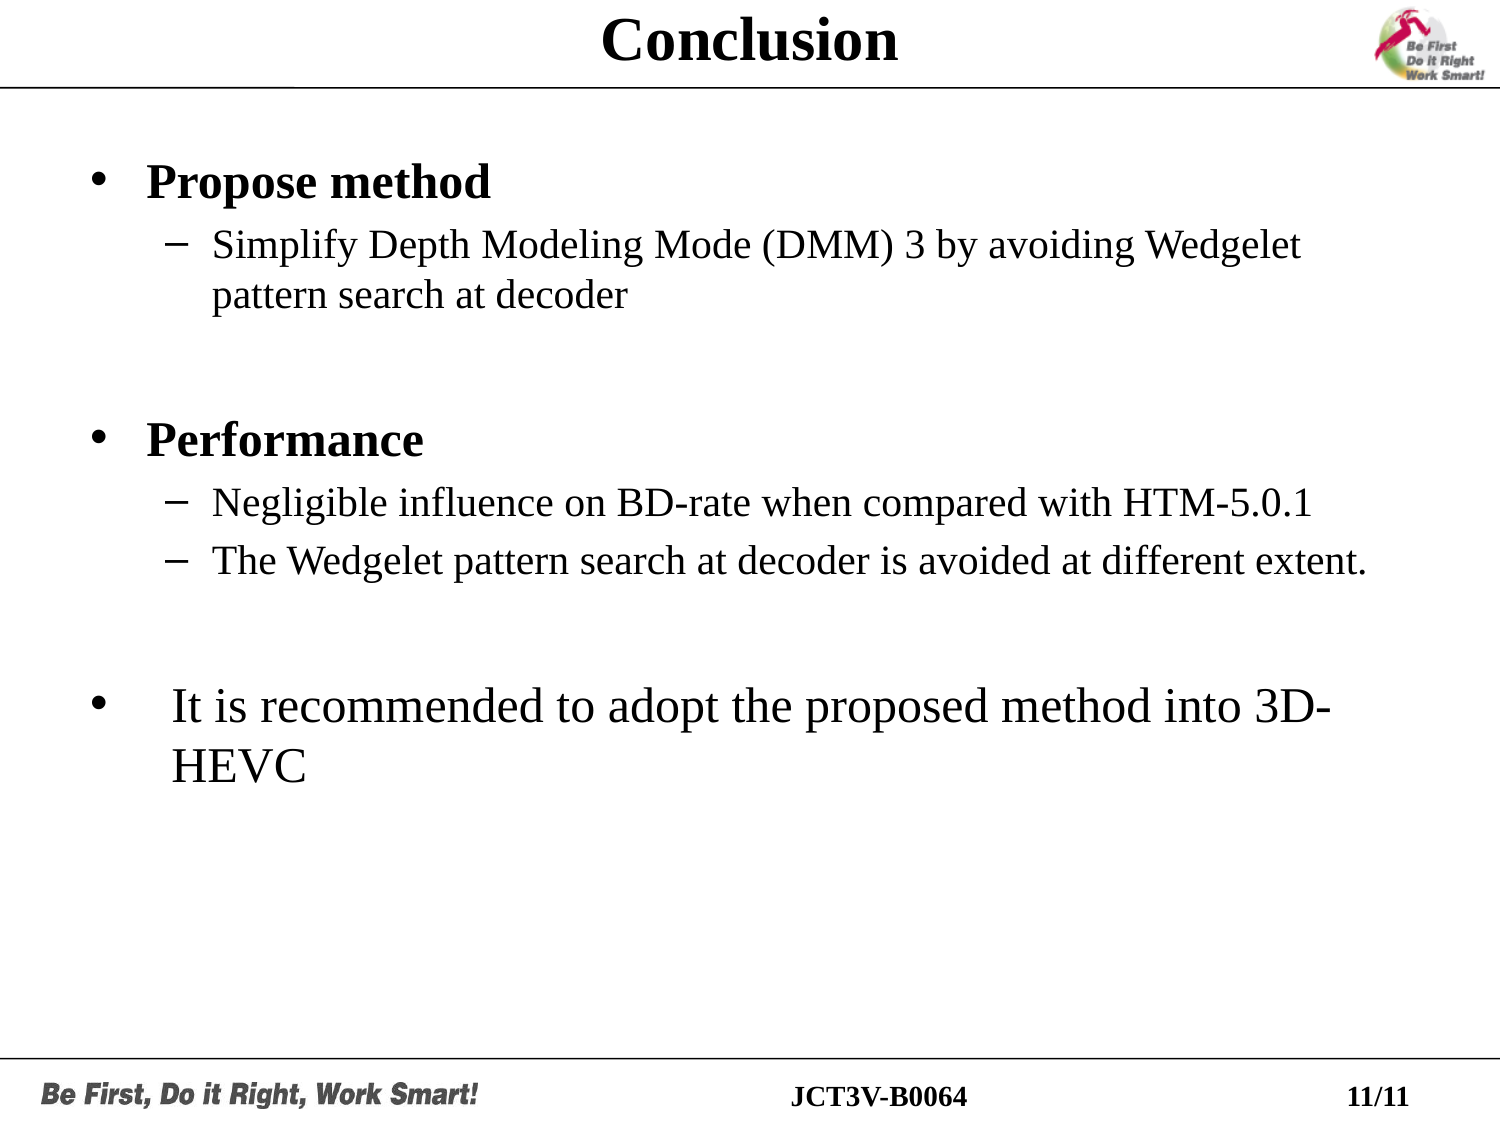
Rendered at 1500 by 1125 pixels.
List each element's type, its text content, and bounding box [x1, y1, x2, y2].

picture [1426, 5, 1489, 83]
title Conclusion [74, 0, 1426, 130]
picture [41, 1082, 478, 1109]
slide_number 11/11 [1074, 1065, 1425, 1125]
text_box JCT3V-B0064 [632, 1065, 983, 1125]
list Propose method Simplify Depth Modeling Mode (DMM) 3 by avoiding Wedgelet pattern search at decoder Performance Negligible influence on BD-rate when compared with HTM-5.0.1 The Wedgelet pattern search at decoder is avoided at different extent. It is recommended to adopt the proposed method into 3D-HEVC [74, 140, 1426, 1032]
